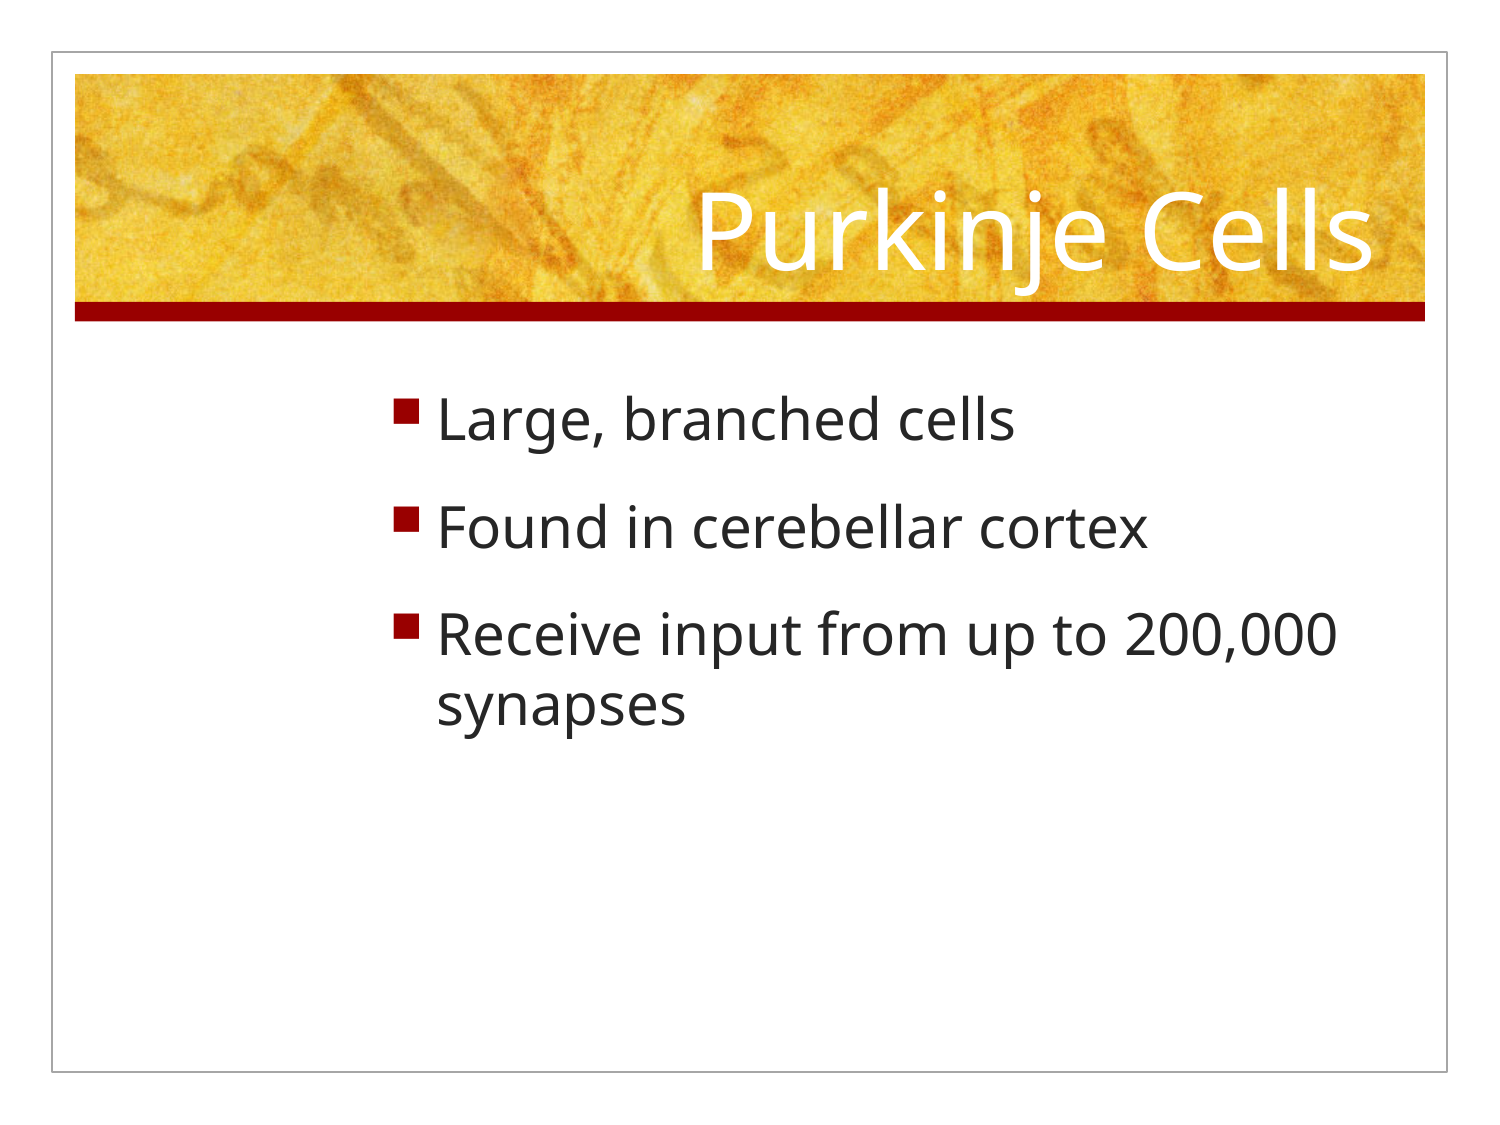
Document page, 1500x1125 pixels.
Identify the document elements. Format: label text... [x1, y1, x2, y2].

picture [75, 74, 1425, 301]
title Purkinje Cells [108, 74, 1392, 292]
list Large, branched cells Found in cerebellar cortex Receive input from up to 200,000 synapses [375, 375, 1392, 1005]
